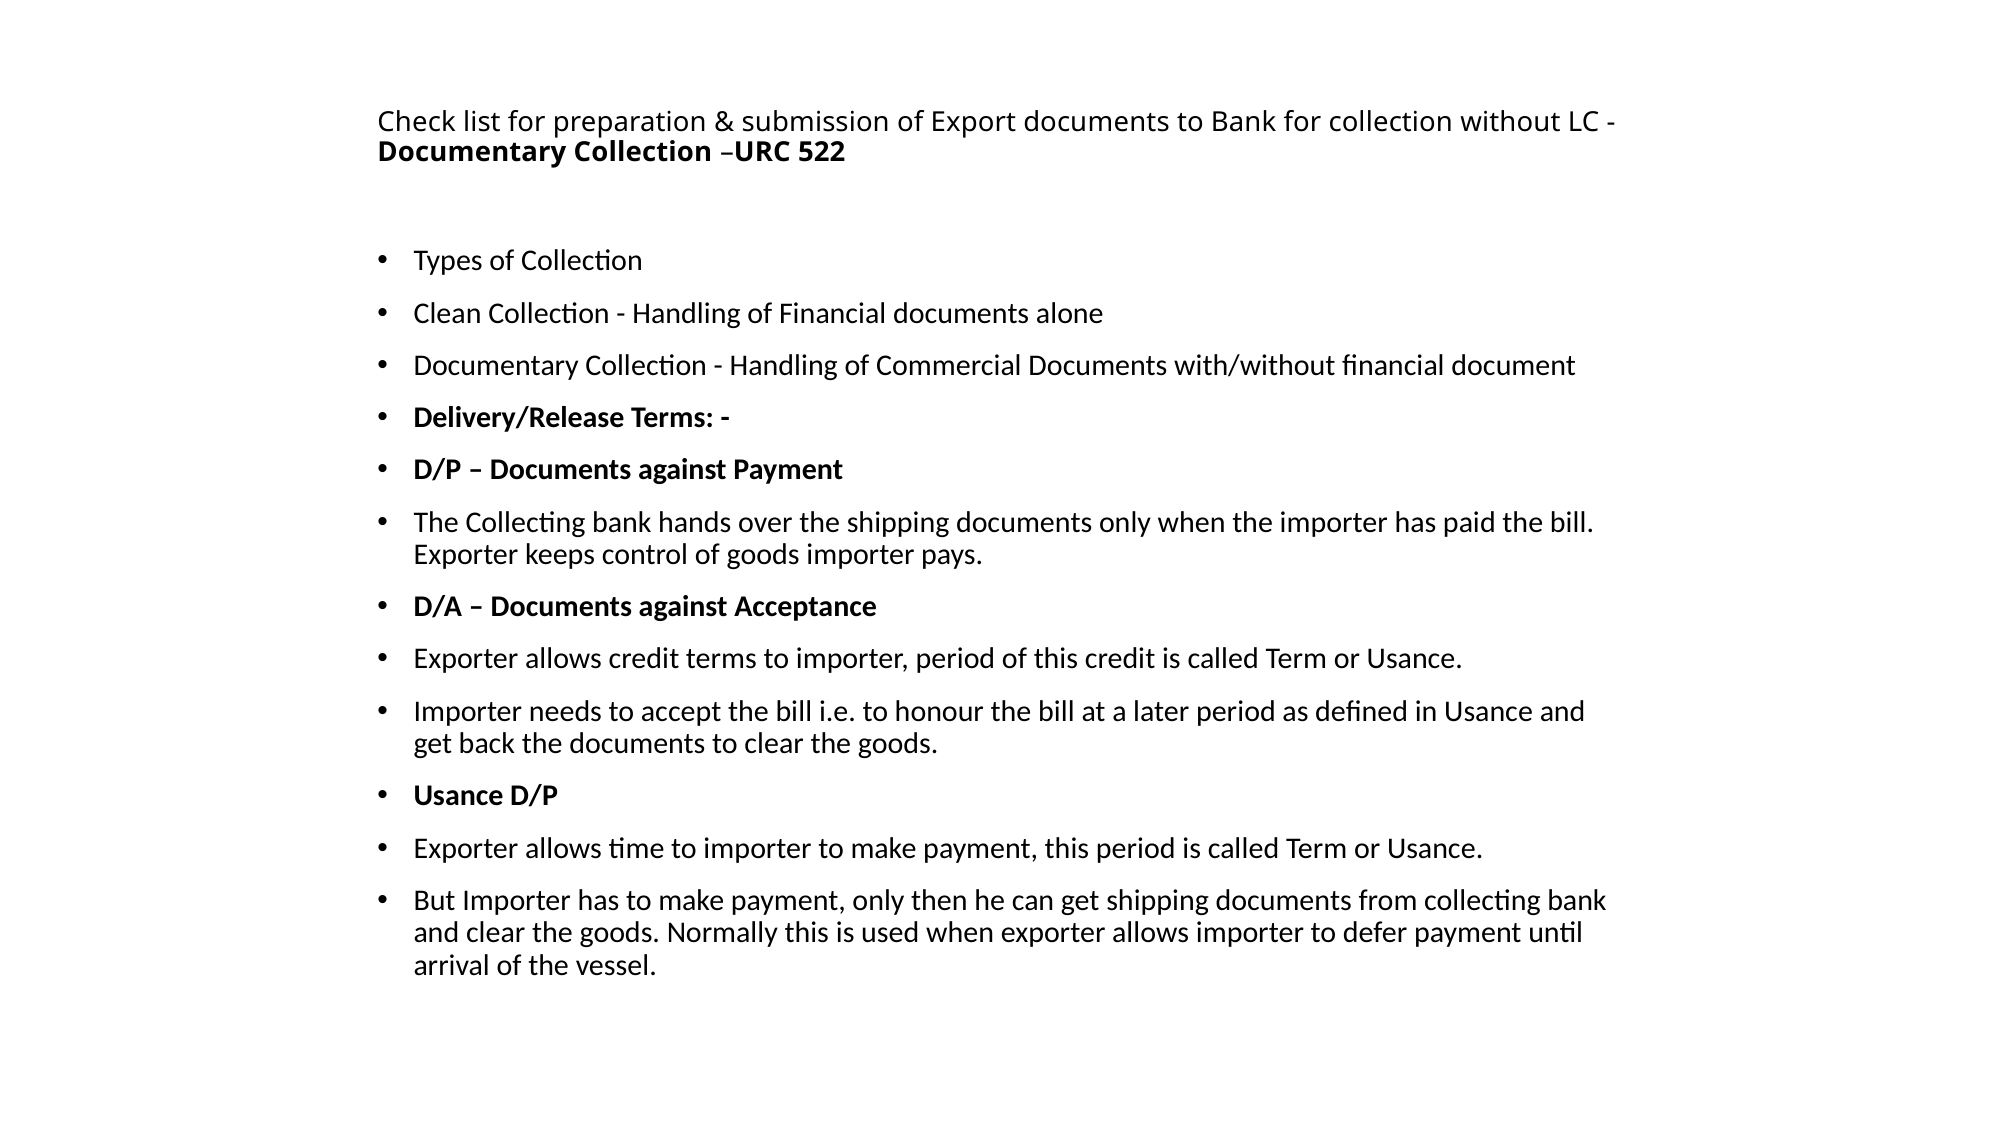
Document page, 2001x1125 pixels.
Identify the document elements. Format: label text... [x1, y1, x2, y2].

list Types of Collection Clean Collection - Handling of Financial documents alone Documentary Collection - Handling of Commercial Documents with/without financial document Delivery/Release Terms: - D/P – Documents against Payment The Collecting bank hands over the shipping documents only when the importer has paid the bill. Exporter keeps control of goods importer pays. D/A – Documents against Acceptance Exporter allows credit terms to importer, period of this credit is called Term or Usance. Importer needs to accept the bill i.e. to honour the bill at a later period as defined in Usance and get back the documents to clear the goods. Usance D/P Exporter allows time to importer to make payment, this period is called Term or Usance. But Importer has to make payment, only then he can get shipping documents from collecting bank and clear the goods. Normally this is used when exporter allows importer to defer payment until arrival of the vessel. [362, 237, 1638, 1000]
title Check list for preparation & submission of Export documents to Bank for collection without LC - Documentary Collection –URC 522 [362, 99, 1638, 175]
